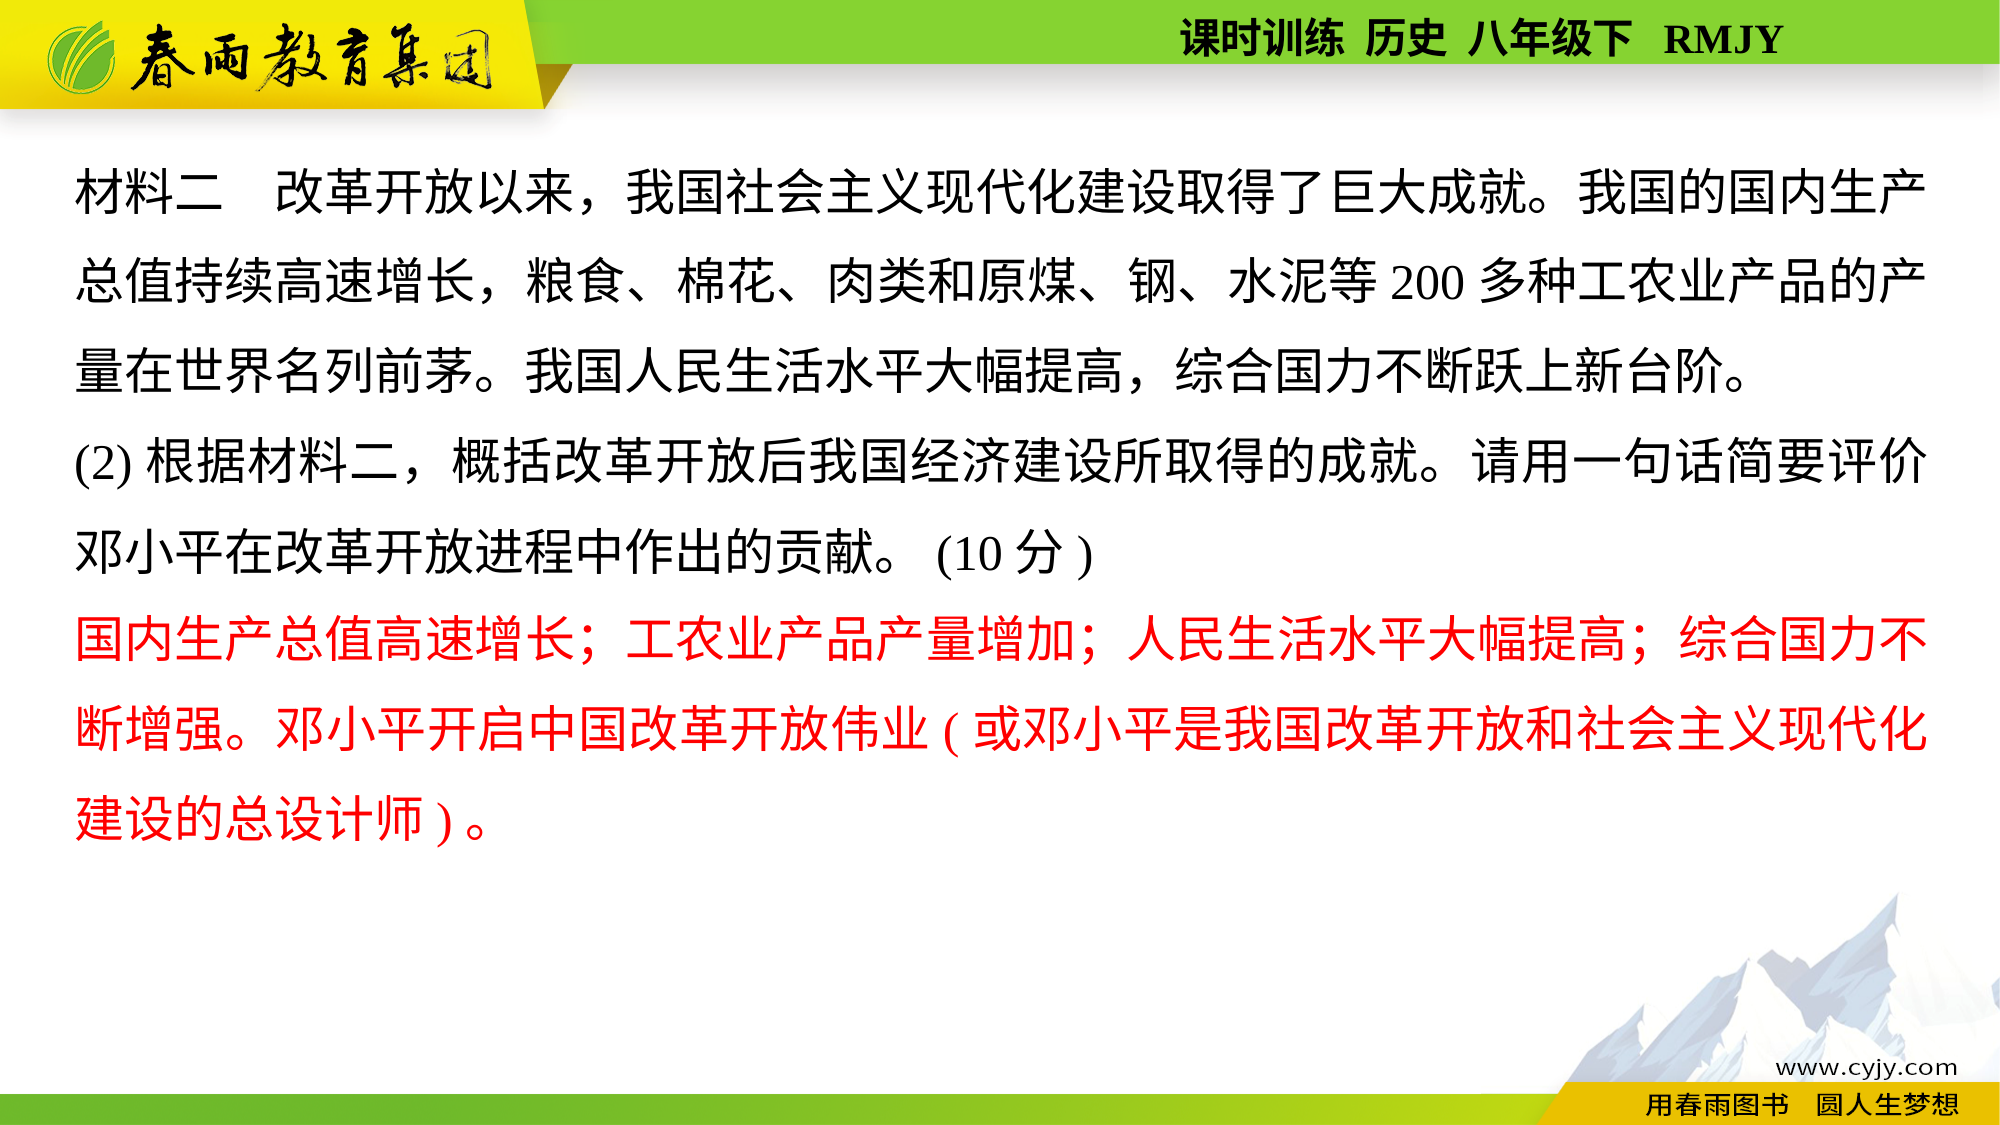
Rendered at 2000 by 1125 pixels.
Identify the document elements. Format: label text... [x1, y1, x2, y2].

list 材料二 改革开放以来，我国社会主义现代化建设取得了巨大成就。我国的国内生产总值持续高速增长，粮食、棉花、肉类和原煤、钢、水泥等200多种工农业产品的产量在世界名列前茅。我国人民生活水平大幅提高，综合国力不断跃上新台阶。 (2)根据材料二，概括改革开放后我国经济建设所取得的成就。请用一句话简要评价邓小平在改革开放进程中作出的贡献。(10分) [59, 122, 1944, 569]
text_box 国内生产总值高速增长；工农业产品产量增加；人民生活水平大幅提高；综合国力不断增强。邓小平开启中国改革开放伟业(或邓小平是我国改革开放和社会主义现代化建设的总设计师)。 [59, 569, 1944, 855]
picture [0, 0, 2000, 1125]
